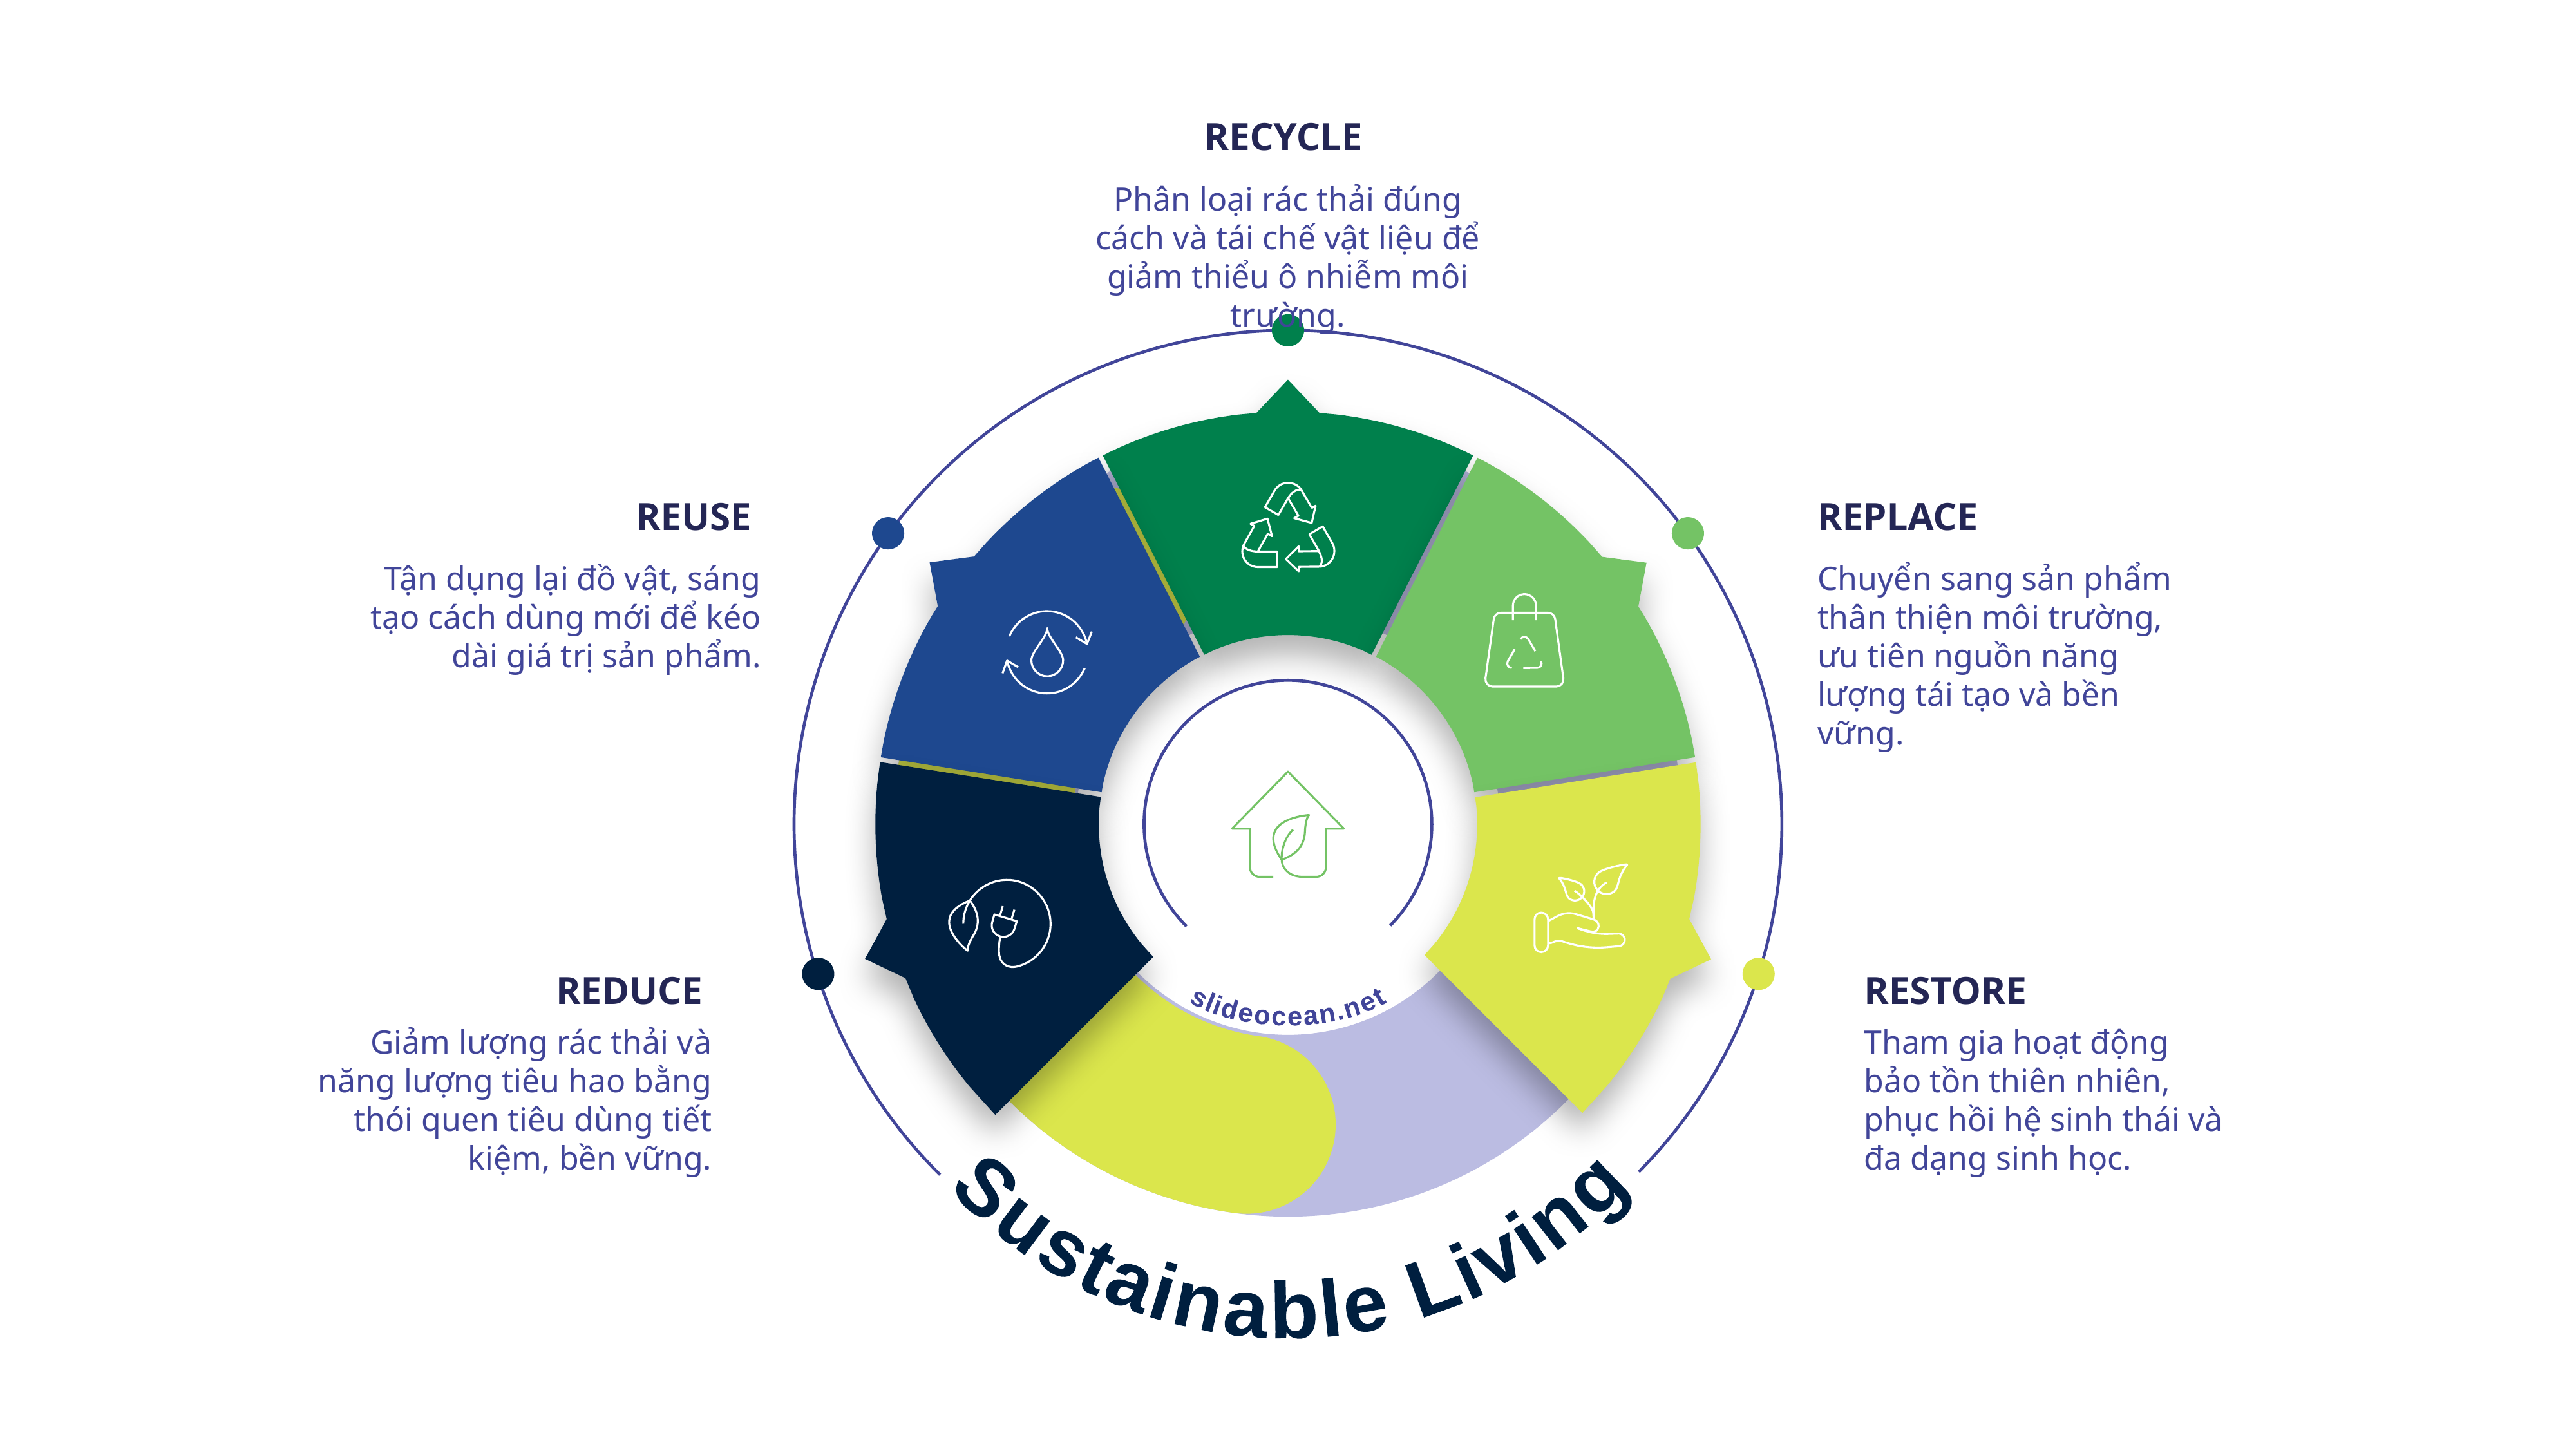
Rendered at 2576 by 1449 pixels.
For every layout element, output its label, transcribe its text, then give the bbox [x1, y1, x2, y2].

text_box Chuyển sang sản phẩm thân thiện môi trường, ưu tiên nguồn năng lượng tái tạo và bền vững. [1808, 553, 2210, 756]
text_box [1683, 547, 1783, 1122]
text_box REDUCE [396, 961, 722, 1017]
text_box Tận dụng lại đồ vật, sáng tạo cách dùng mới để kéo dài giá trị sản phẩm. [332, 553, 771, 679]
text_box [1741, 956, 1776, 991]
text_box [800, 956, 836, 991]
text_box Giảm lượng rác thải và năng lượng tiêu hao bằng thói quen tiêu dùng tiết kiệm, bền vững. [300, 1017, 722, 1182]
text_box REUSE [445, 488, 771, 542]
text_box [1683, 516, 1705, 551]
text_box [793, 547, 893, 1122]
text_box [871, 516, 893, 551]
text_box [893, 428, 1683, 1217]
text_box RECYCLE [1125, 108, 1451, 162]
text_box Phân loại rác thải đúng cách và tái chế vật liệu để giảm thiểu ô nhiễm môi trường. [1069, 173, 1507, 338]
text_box [991, 338, 1585, 428]
text_box Tham gia hoạt động bảo tồn thiên nhiên, phục hồi hệ sinh thái và đa dạng sinh học. [1854, 1017, 2244, 1182]
text_box RESTORE [1854, 961, 2180, 1017]
text_box [1273, 338, 1303, 348]
text_box REPLACE [1808, 488, 2134, 542]
